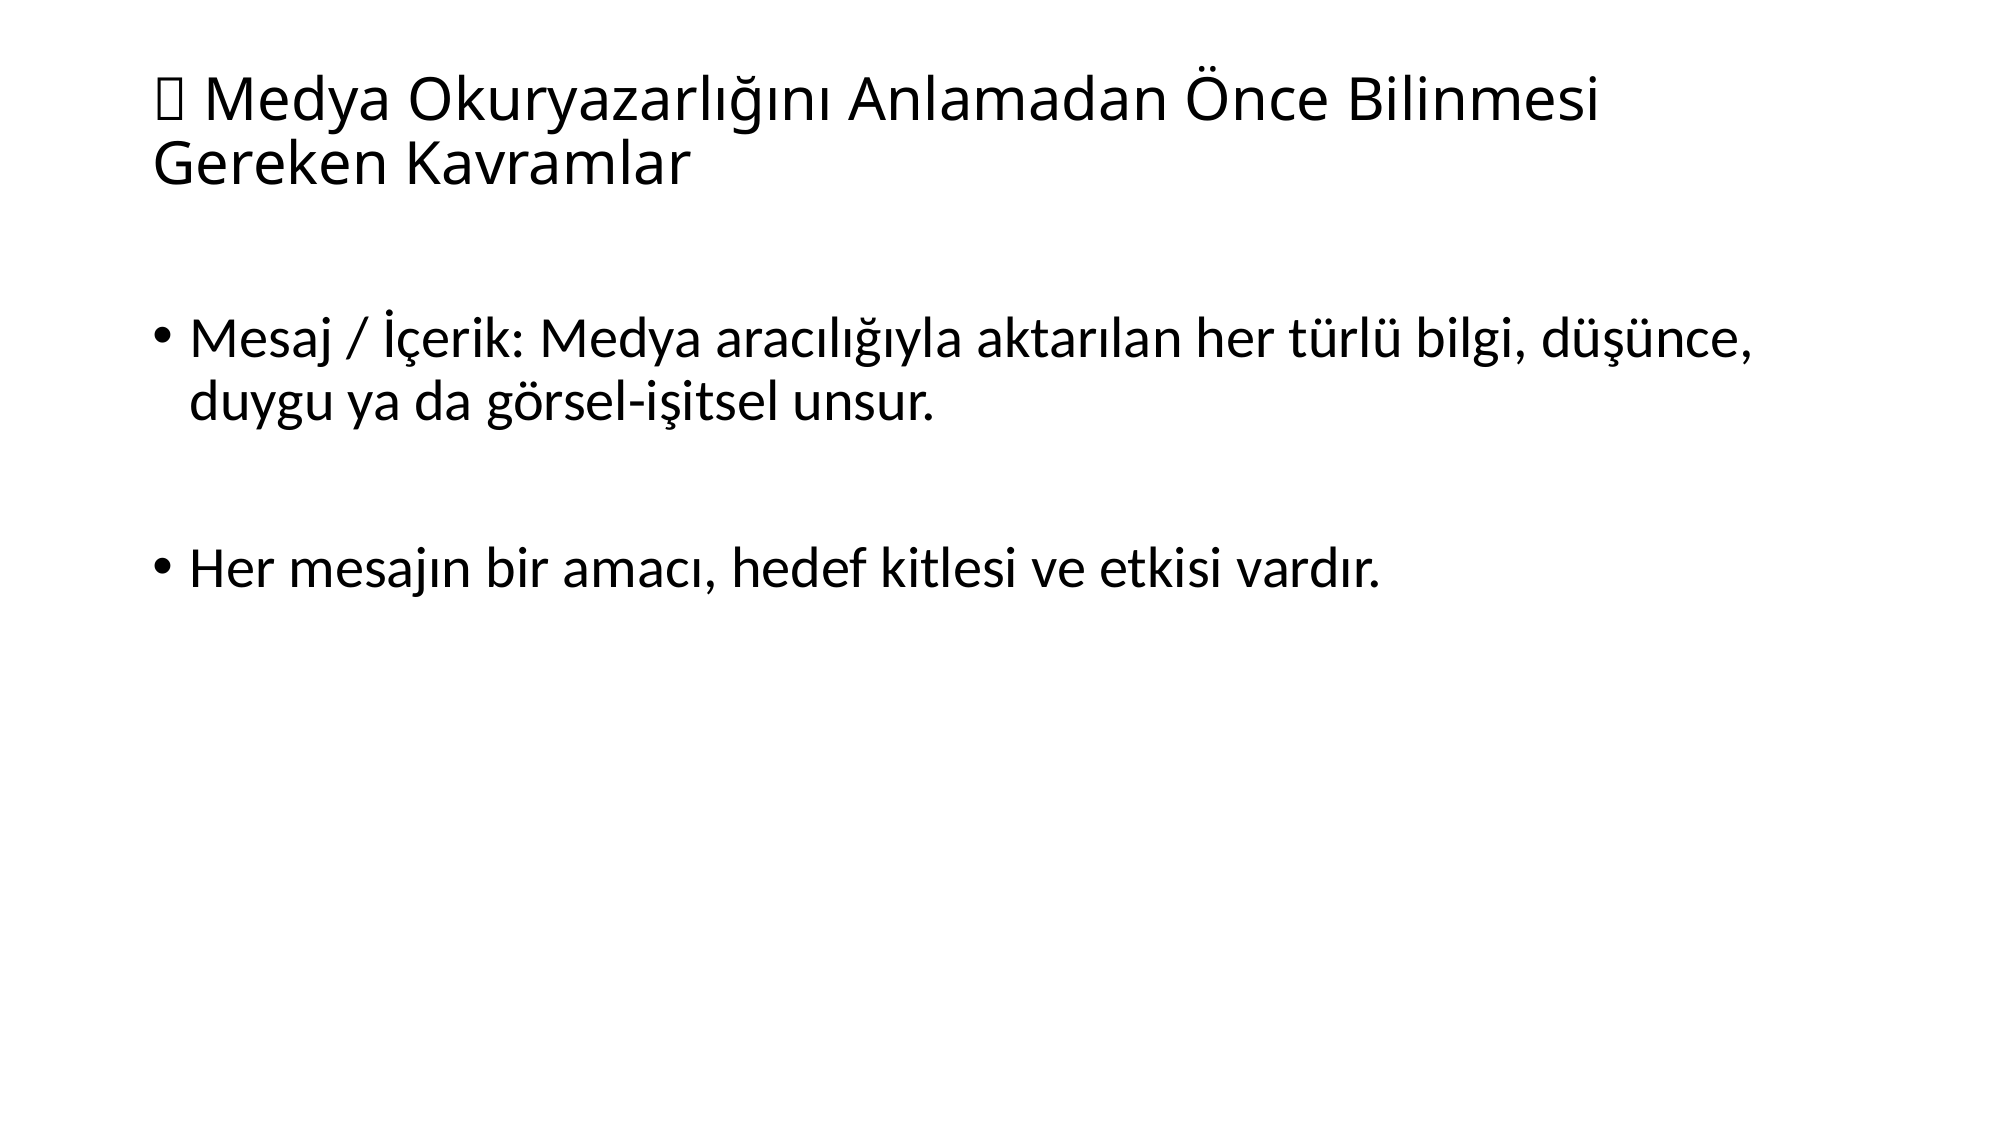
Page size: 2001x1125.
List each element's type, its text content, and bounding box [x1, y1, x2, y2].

title 📌 Medya Okuryazarlığını Anlamadan Önce Bilinmesi Gereken Kavramlar [137, 59, 1863, 278]
list Mesaj / İçerik: Medya aracılığıyla aktarılan her türlü bilgi, düşünce, duygu ya da görsel-işitsel unsur. Her mesajın bir amacı, hedef kitlesi ve etkisi vardır. [137, 299, 1863, 1014]
